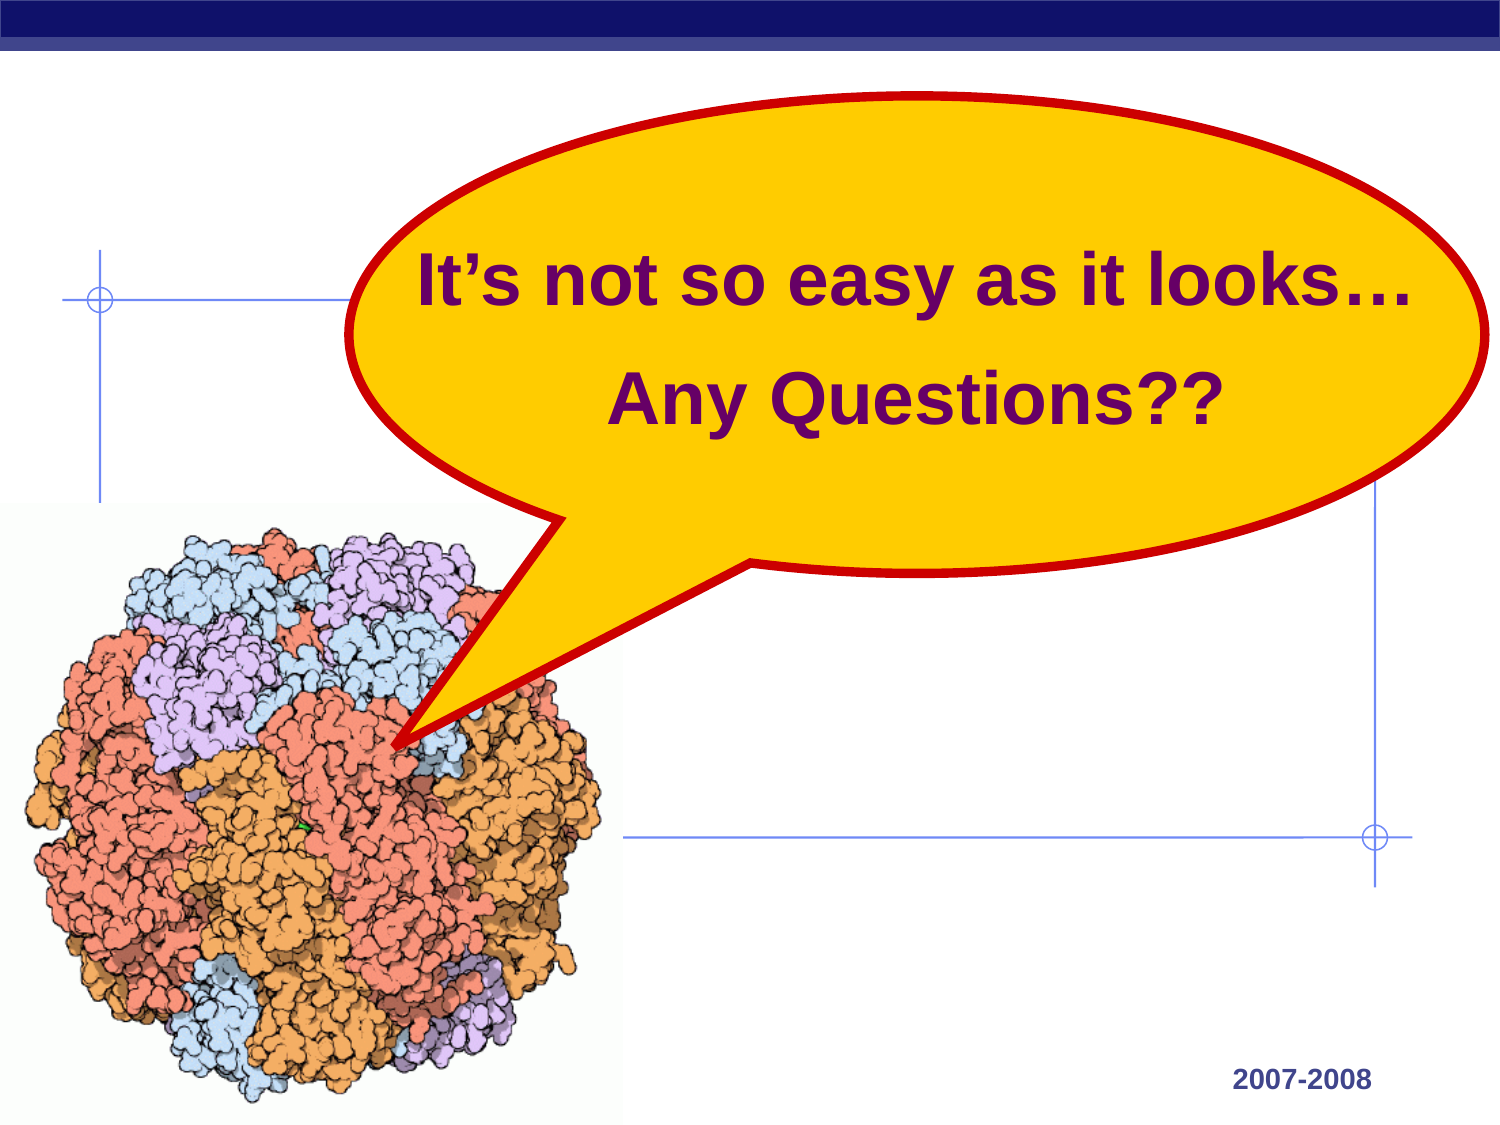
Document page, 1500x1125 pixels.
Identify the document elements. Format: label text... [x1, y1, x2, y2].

text_box It’s not so easy as it looks… Any Questions?? [348, 95, 1485, 627]
slide_number 2007-2008 [1137, 1027, 1388, 1103]
picture [0, 503, 624, 1125]
